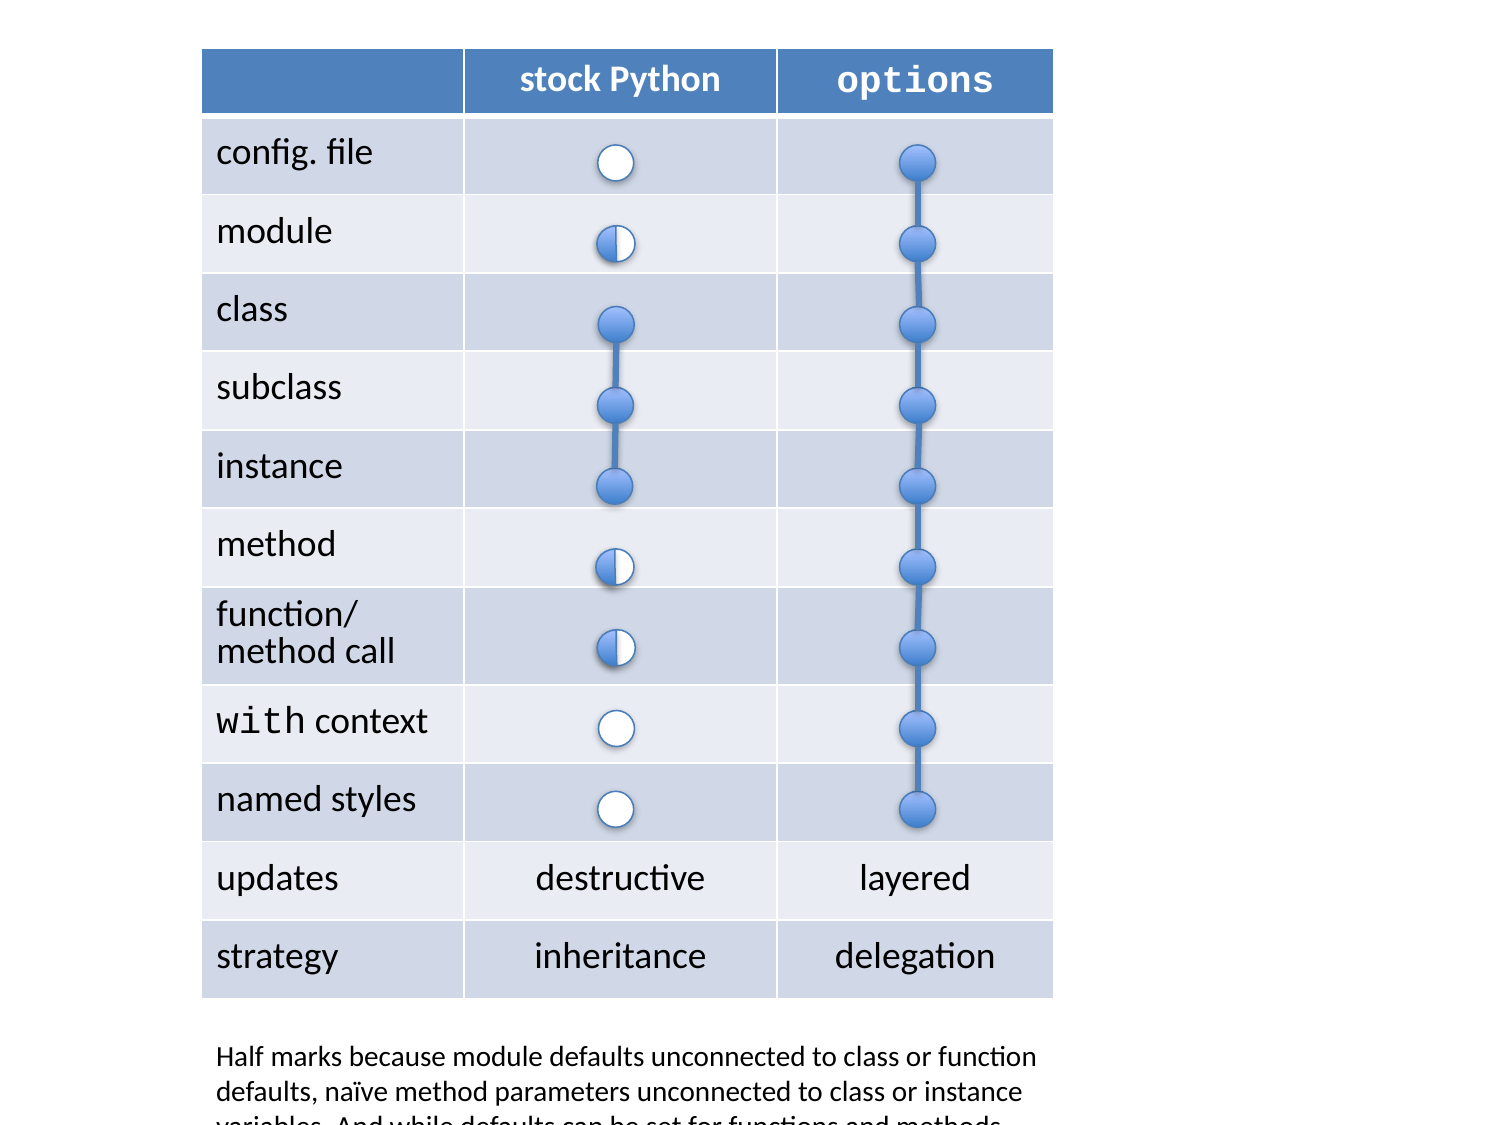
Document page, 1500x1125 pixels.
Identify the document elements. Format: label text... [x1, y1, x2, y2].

table_cell with context [202, 686, 463, 762]
table_cell [624, 352, 776, 429]
table_cell [778, 119, 1053, 194]
table_cell [778, 509, 909, 586]
table_cell inheritance [465, 921, 776, 998]
text_box [597, 305, 636, 343]
table_cell strategy [202, 921, 463, 998]
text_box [596, 225, 636, 262]
text_box [595, 469, 634, 505]
text_box [925, 308, 937, 342]
table_cell [926, 195, 1053, 272]
text_box [596, 388, 635, 424]
table_cell [778, 352, 909, 429]
text_box [925, 388, 937, 423]
table_cell [465, 686, 776, 762]
table_cell [927, 431, 1053, 507]
table_cell [927, 274, 1053, 350]
table_cell named styles [202, 764, 463, 841]
table_cell layered [778, 842, 1053, 919]
table_cell [926, 352, 1053, 429]
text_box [595, 548, 635, 586]
table_cell delegation [778, 921, 1053, 998]
text_box [898, 144, 937, 181]
table_cell config. file [202, 119, 463, 194]
table_cell destructive [465, 842, 776, 919]
table_cell [465, 274, 776, 350]
text_box [898, 711, 912, 746]
table_cell function/method call [202, 588, 463, 684]
table_cell [465, 195, 776, 272]
table_cell [465, 764, 776, 841]
table_cell [926, 509, 1053, 586]
table_cell class [202, 274, 463, 350]
text_box [597, 709, 636, 748]
text_box [898, 388, 912, 423]
table_cell [778, 686, 909, 762]
table_cell method [202, 509, 463, 586]
text_box [898, 792, 937, 829]
text_box [925, 550, 937, 585]
text_box [898, 630, 912, 666]
text_box [925, 631, 937, 665]
text_box [898, 226, 912, 262]
table_header [202, 49, 463, 113]
table_cell [926, 588, 1053, 684]
table_cell [778, 195, 909, 272]
table_cell [778, 431, 910, 507]
table_cell [778, 274, 910, 350]
table_cell [465, 431, 607, 507]
table_cell [465, 352, 608, 429]
text_box [925, 469, 937, 504]
table_cell updates [202, 842, 463, 919]
text_box Half marks because module defaults unconnected to class or function defaults, naïve method parameters unconnected to class or instance variables. And while defaults can be set for functions and methods, those defaults cannot be dynamically adjusted. [201, 1030, 1096, 1125]
table_cell instance [202, 431, 463, 507]
table_cell [778, 588, 910, 684]
text_box [898, 469, 912, 504]
table_cell subclass [202, 352, 463, 429]
table_cell [778, 764, 1053, 841]
table_cell [623, 431, 776, 507]
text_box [596, 629, 636, 666]
table_cell module [202, 195, 463, 272]
text_box [596, 144, 635, 182]
text_box [596, 790, 635, 829]
text_box [898, 549, 912, 585]
table_header options [778, 49, 1053, 113]
table_cell [465, 588, 776, 684]
table_cell [465, 119, 776, 194]
text_box [925, 711, 937, 746]
table_cell [926, 686, 1053, 762]
text_box [898, 307, 912, 342]
table_header stock Python [465, 49, 776, 113]
table_cell [465, 509, 776, 586]
text_box [925, 227, 937, 261]
